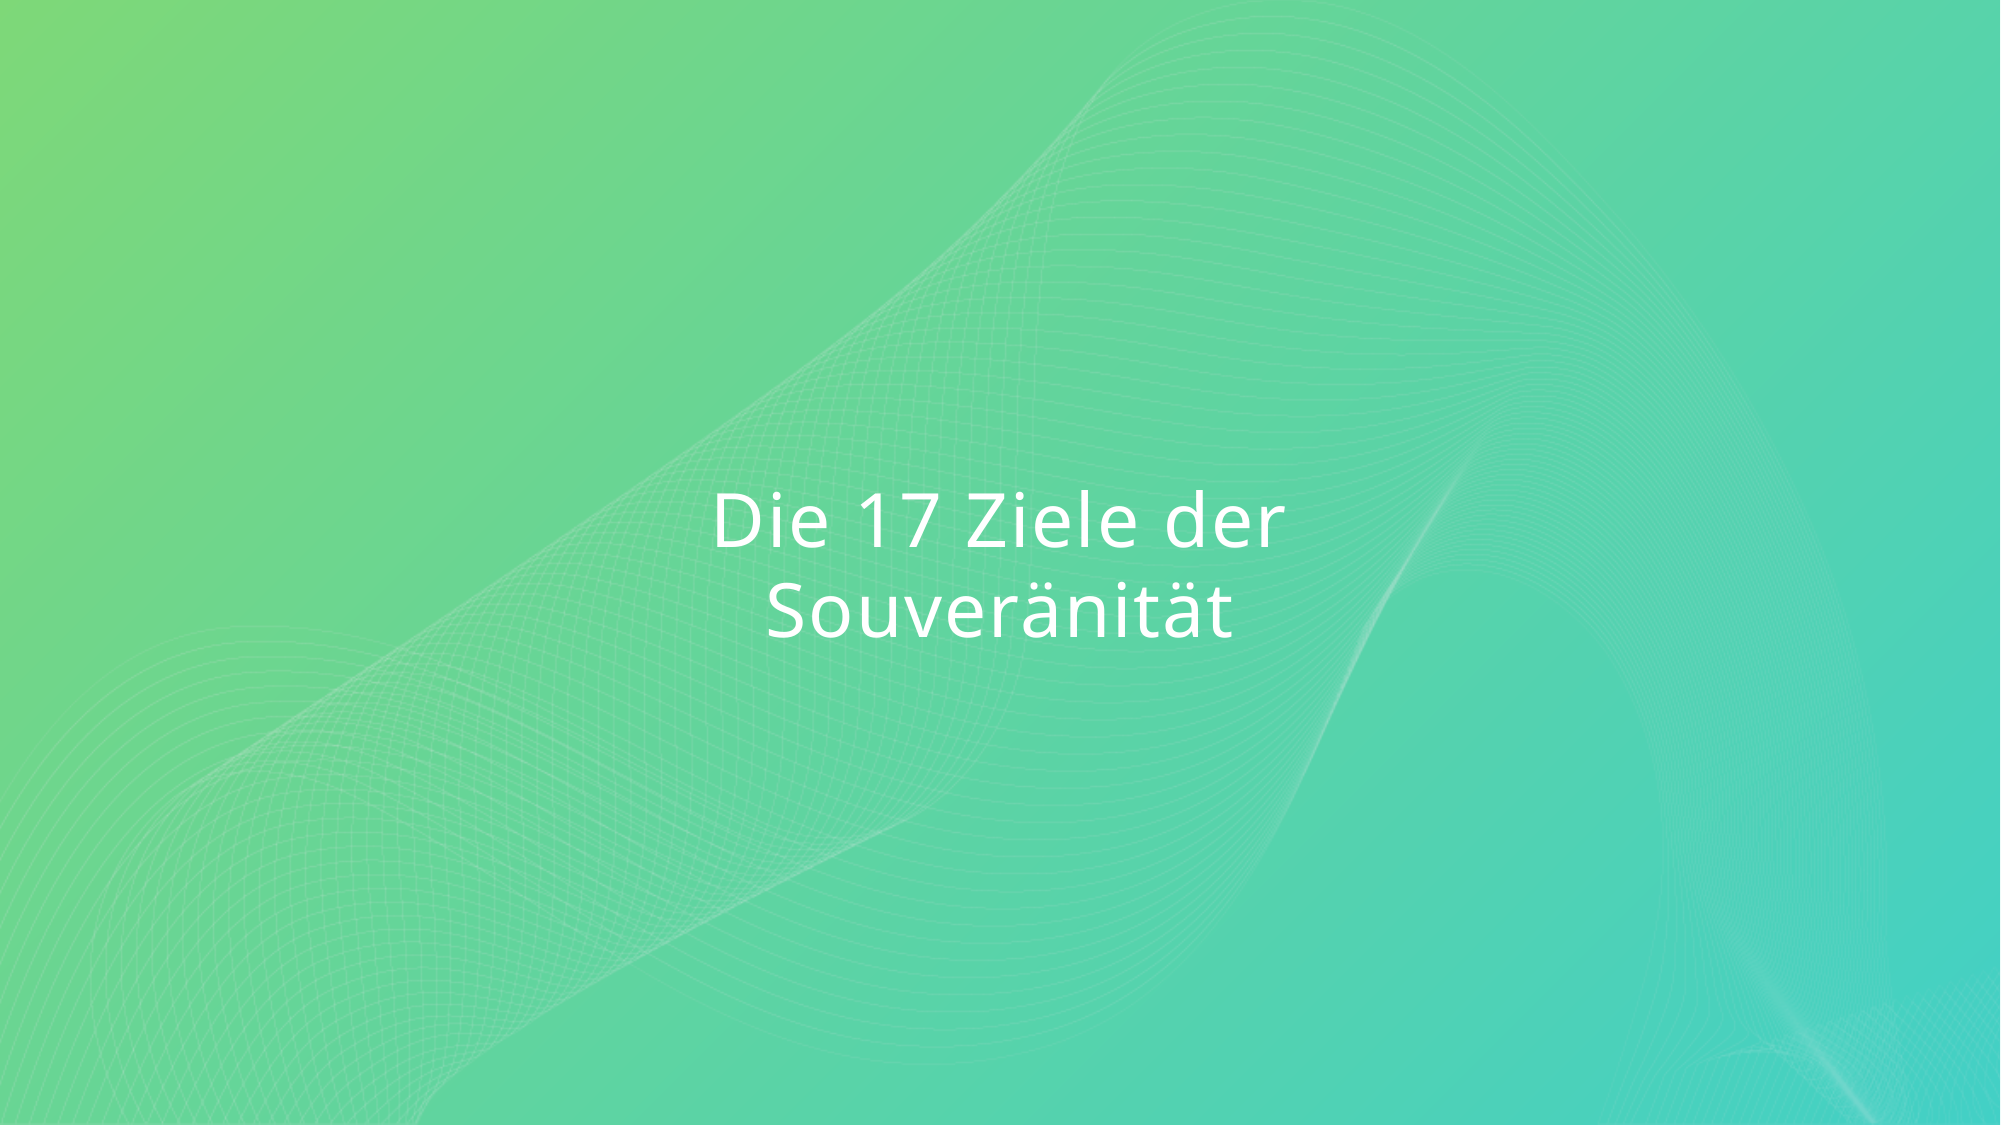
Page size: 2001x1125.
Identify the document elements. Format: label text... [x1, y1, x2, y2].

title Die 17 Ziele der Souveränität [453, 509, 1547, 616]
